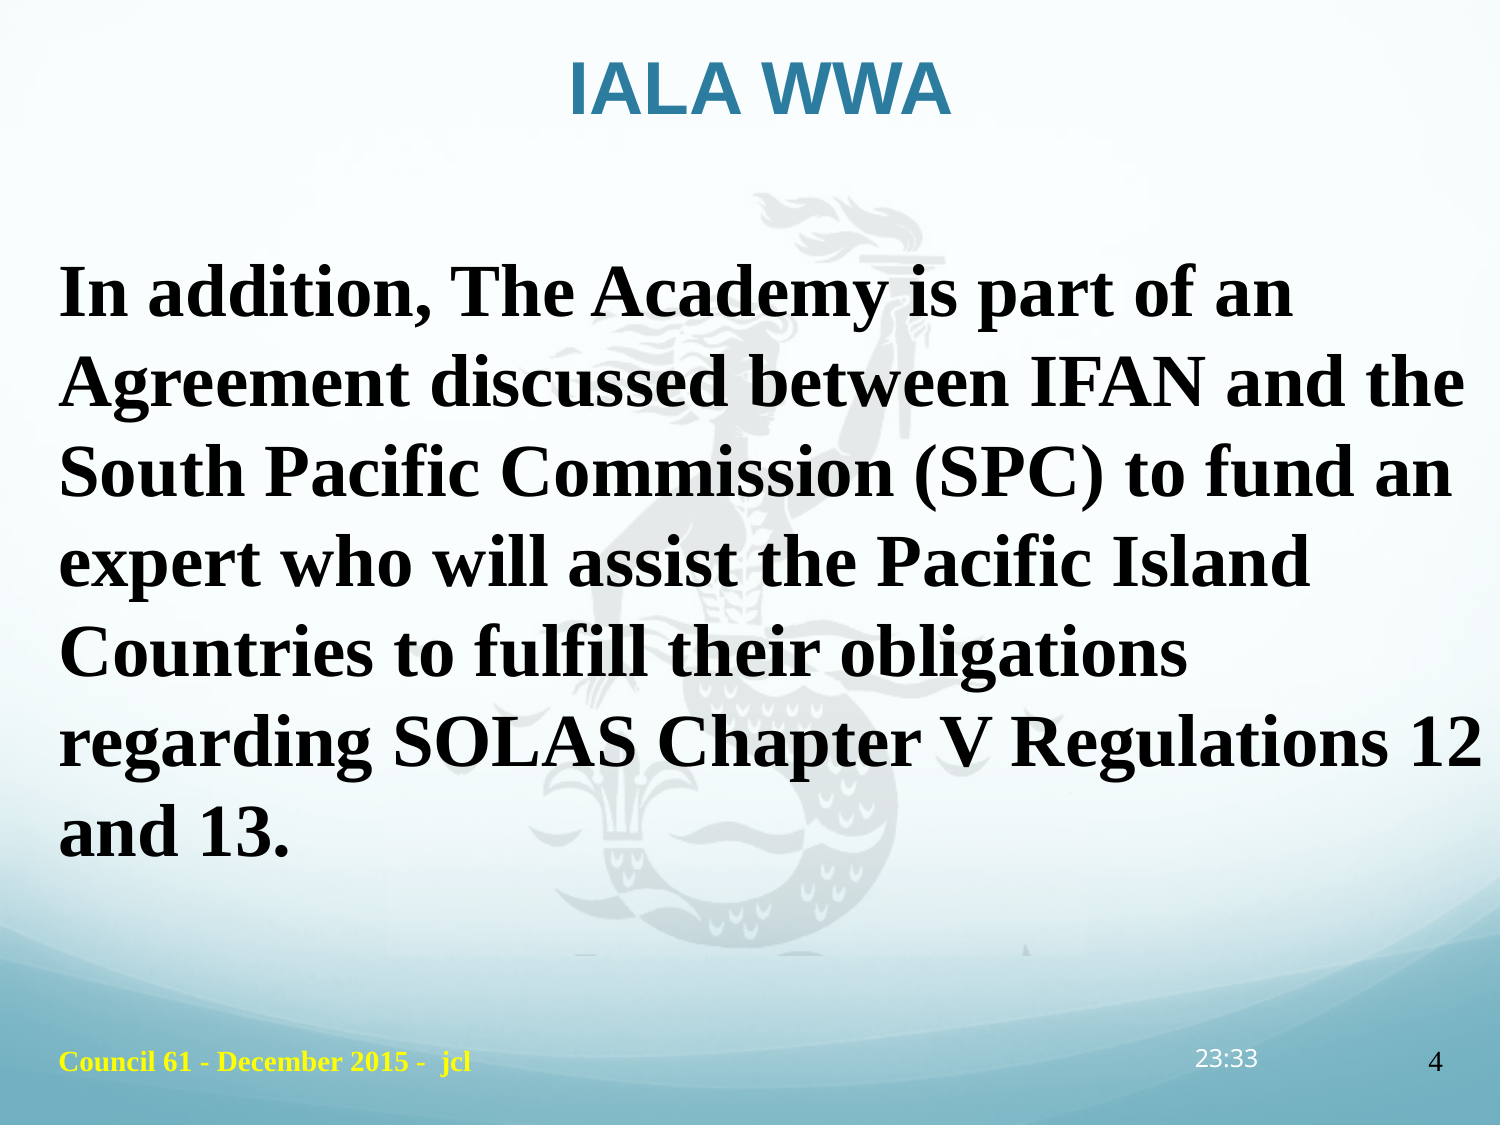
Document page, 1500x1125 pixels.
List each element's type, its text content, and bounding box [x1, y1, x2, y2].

slide_number 4 [1295, 1029, 1459, 1090]
title IALA WWA [43, 0, 1500, 106]
footer Council 61 - December 2015 - jcl [43, 1029, 838, 1090]
text_box In addition, The Academy is part of an Agreement discussed between IFAN and the South Pacific Commission (SPC) to fund an expert who will assist the Pacific Island Countries to fulfill their obligations regarding SOLAS Chapter V Regulations 12 and 13. [43, 106, 1500, 1125]
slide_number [923, 1029, 1274, 1090]
